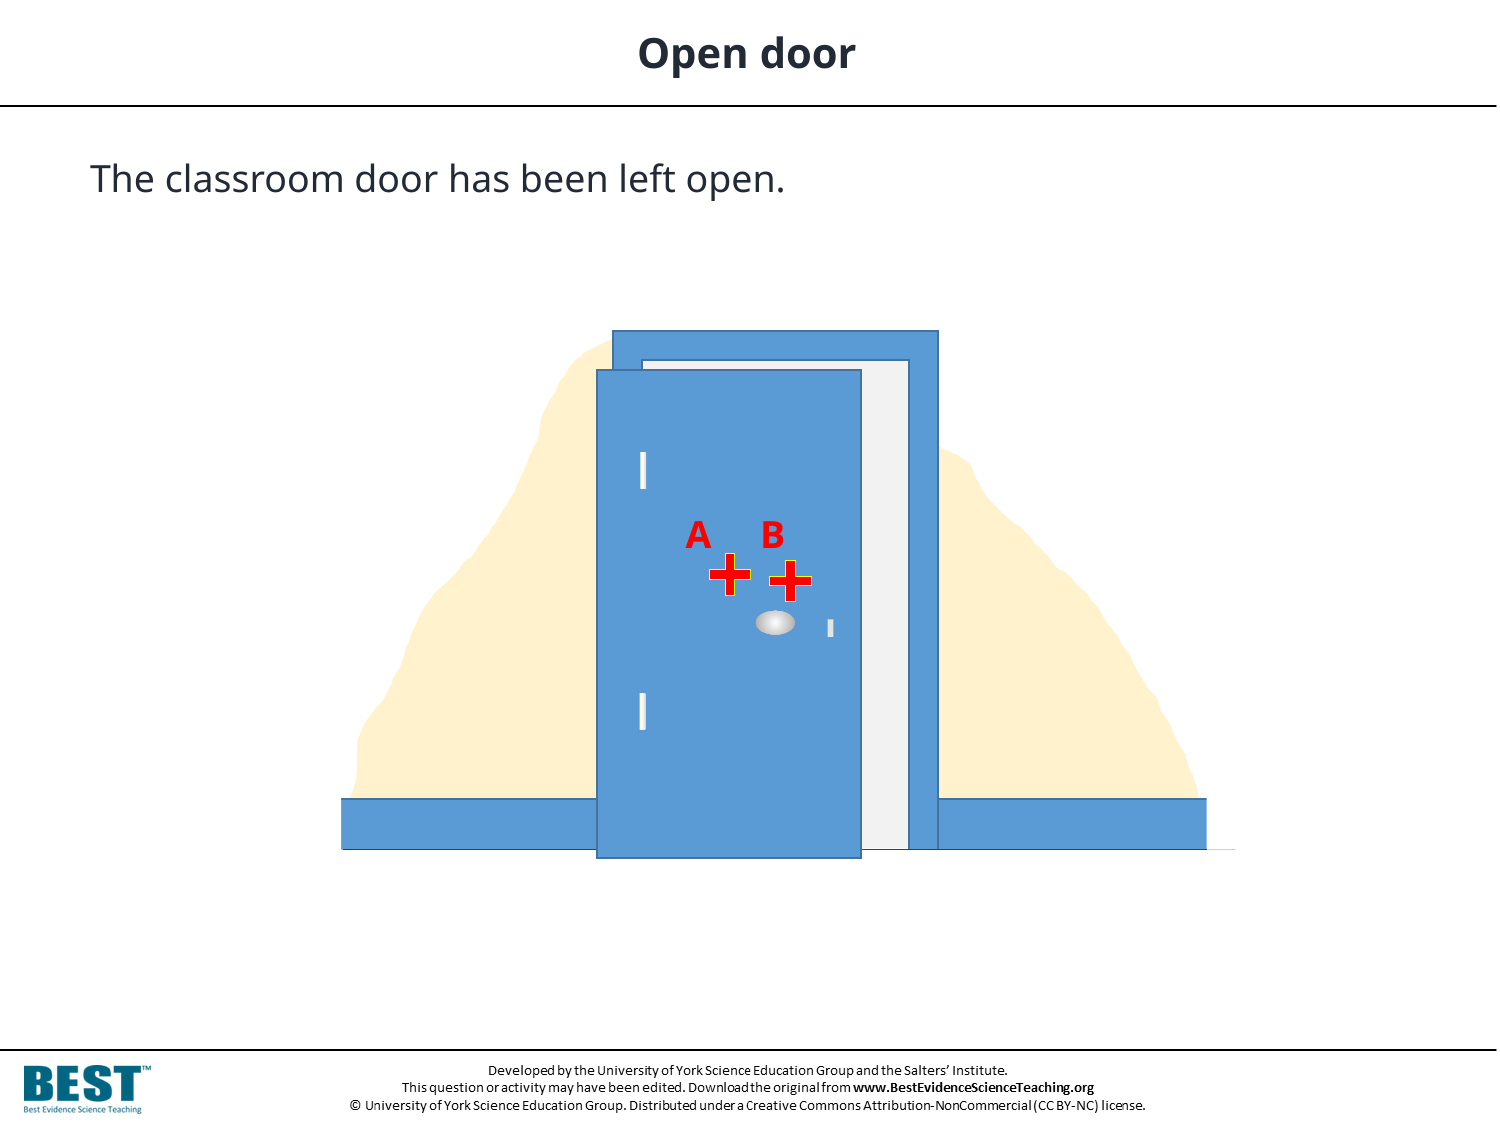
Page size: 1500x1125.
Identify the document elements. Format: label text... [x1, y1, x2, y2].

picture [0, 105, 1497, 1125]
text_box Open door [23, 4, 1471, 99]
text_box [240, 330, 1269, 899]
